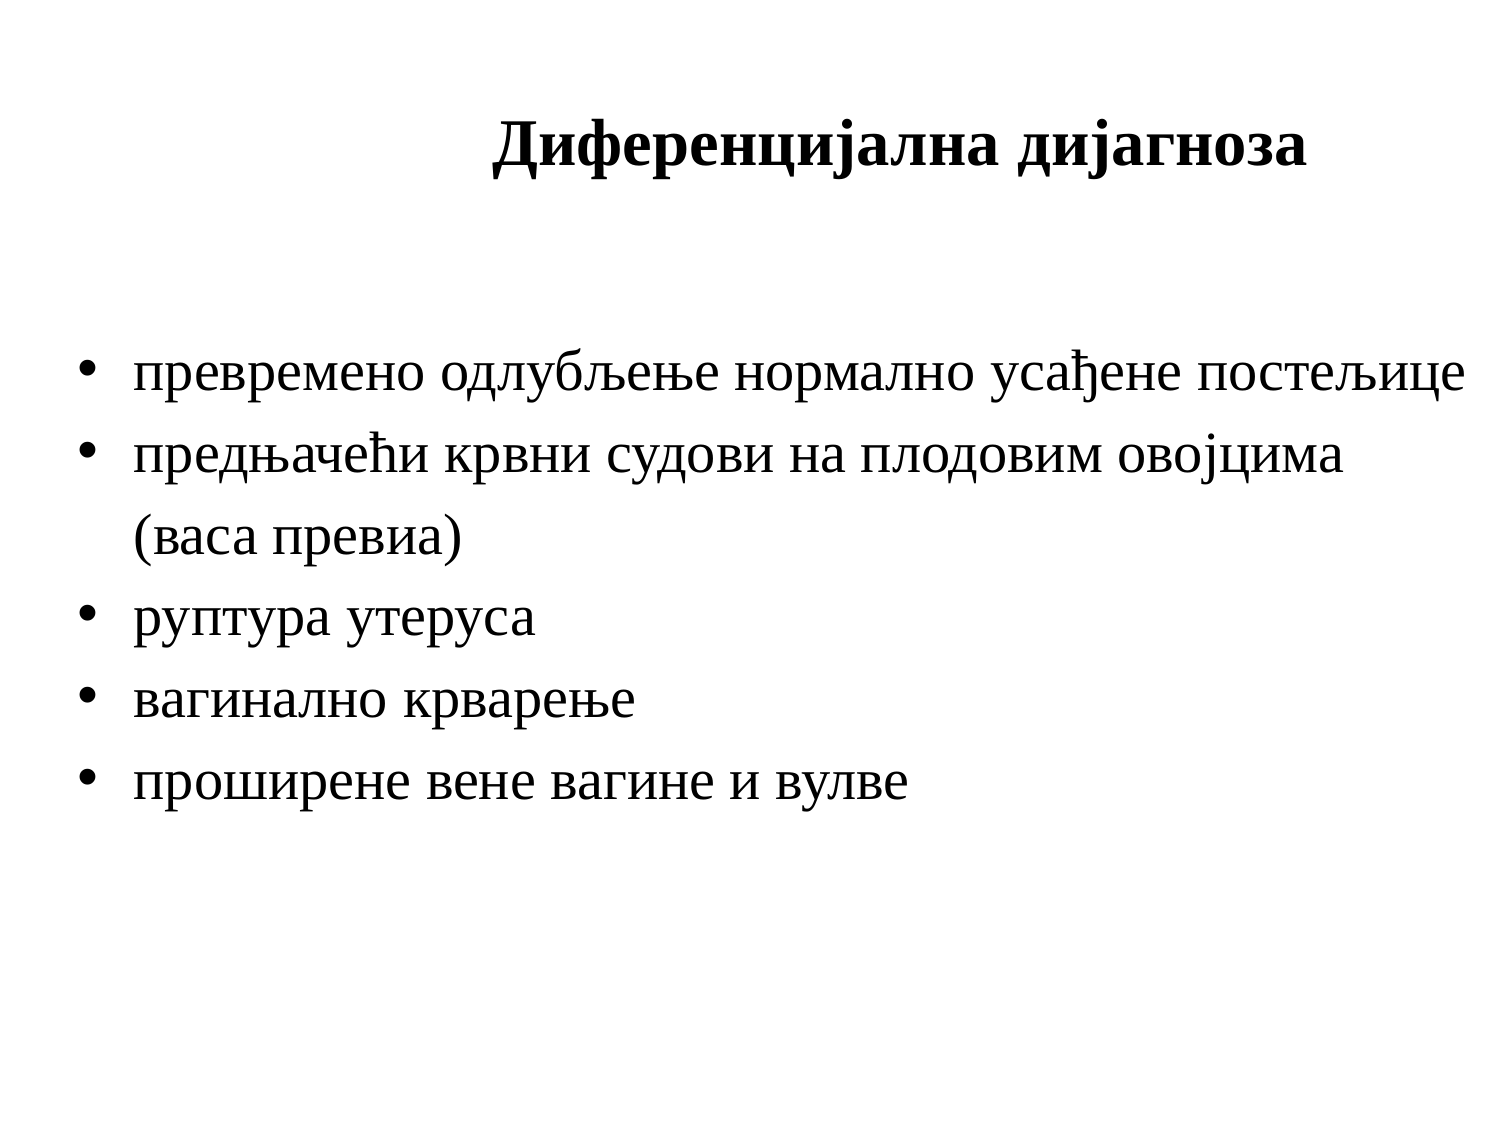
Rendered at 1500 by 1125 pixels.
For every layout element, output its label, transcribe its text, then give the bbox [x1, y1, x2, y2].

title Диференцијална дијагноза [75, 45, 1425, 233]
list превремено одлубљење нормално усађене постељице предњачећи крвни судови на плодовим овојцима (васа превиа) руптура утеруса вагинално крварење проширене вене вагине и вулве [62, 324, 1500, 1000]
